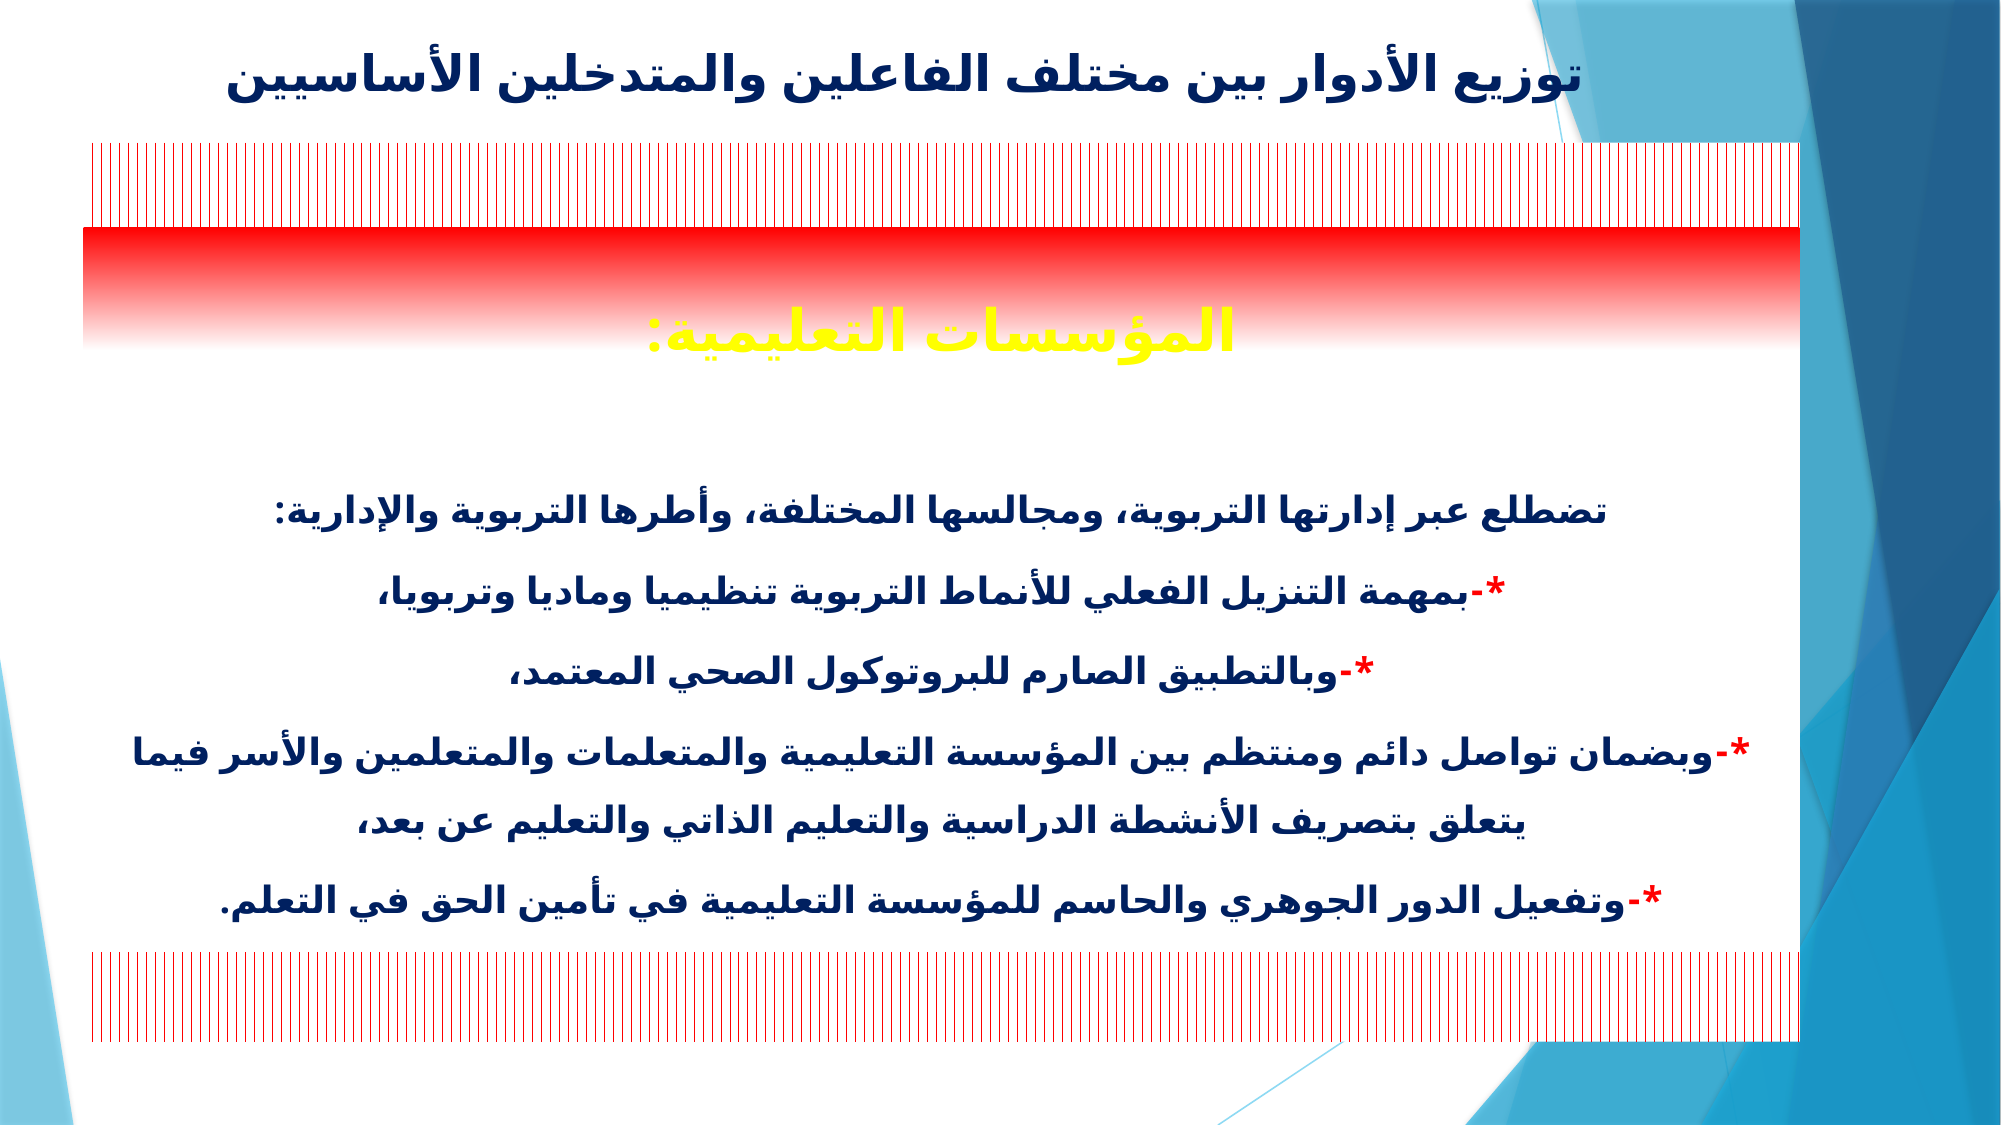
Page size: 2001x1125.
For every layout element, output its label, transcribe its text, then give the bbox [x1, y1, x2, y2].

title توزيع الأدوار بين مختلف الفاعلين والمتدخلين الأساسيين [200, 16, 1611, 126]
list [83, 142, 1801, 1043]
